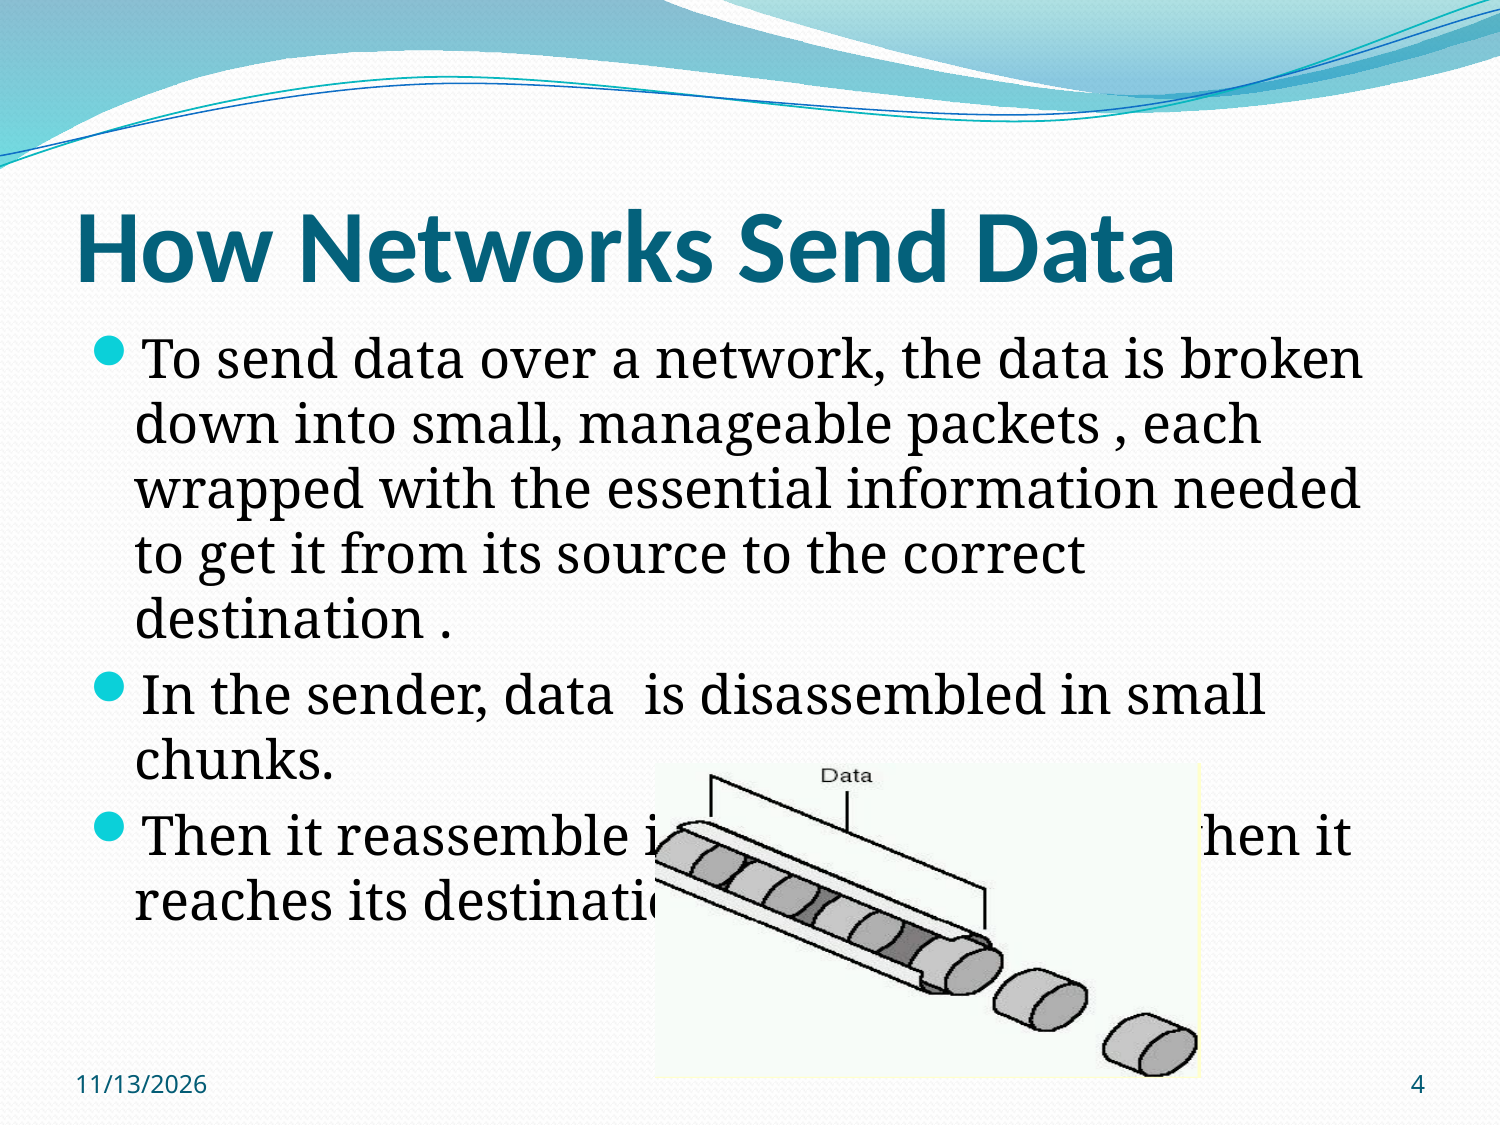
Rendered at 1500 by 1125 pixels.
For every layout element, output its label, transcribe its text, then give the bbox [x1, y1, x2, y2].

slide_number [648, 764, 655, 1038]
list To send data over a network, the data is broken down into small, manageable packets , each wrapped with the essential information needed to get it from its source to the correct destination . In the sender, data is disassembled in small chunks. Then it reassemble in the proper order when it reaches its destination. [75, 317, 1425, 1038]
slide_number 4 [1299, 1042, 1425, 1103]
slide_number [1201, 765, 1207, 1038]
picture [655, 763, 1201, 1078]
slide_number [75, 1042, 425, 1103]
title How Networks Send Data [75, 115, 1425, 303]
